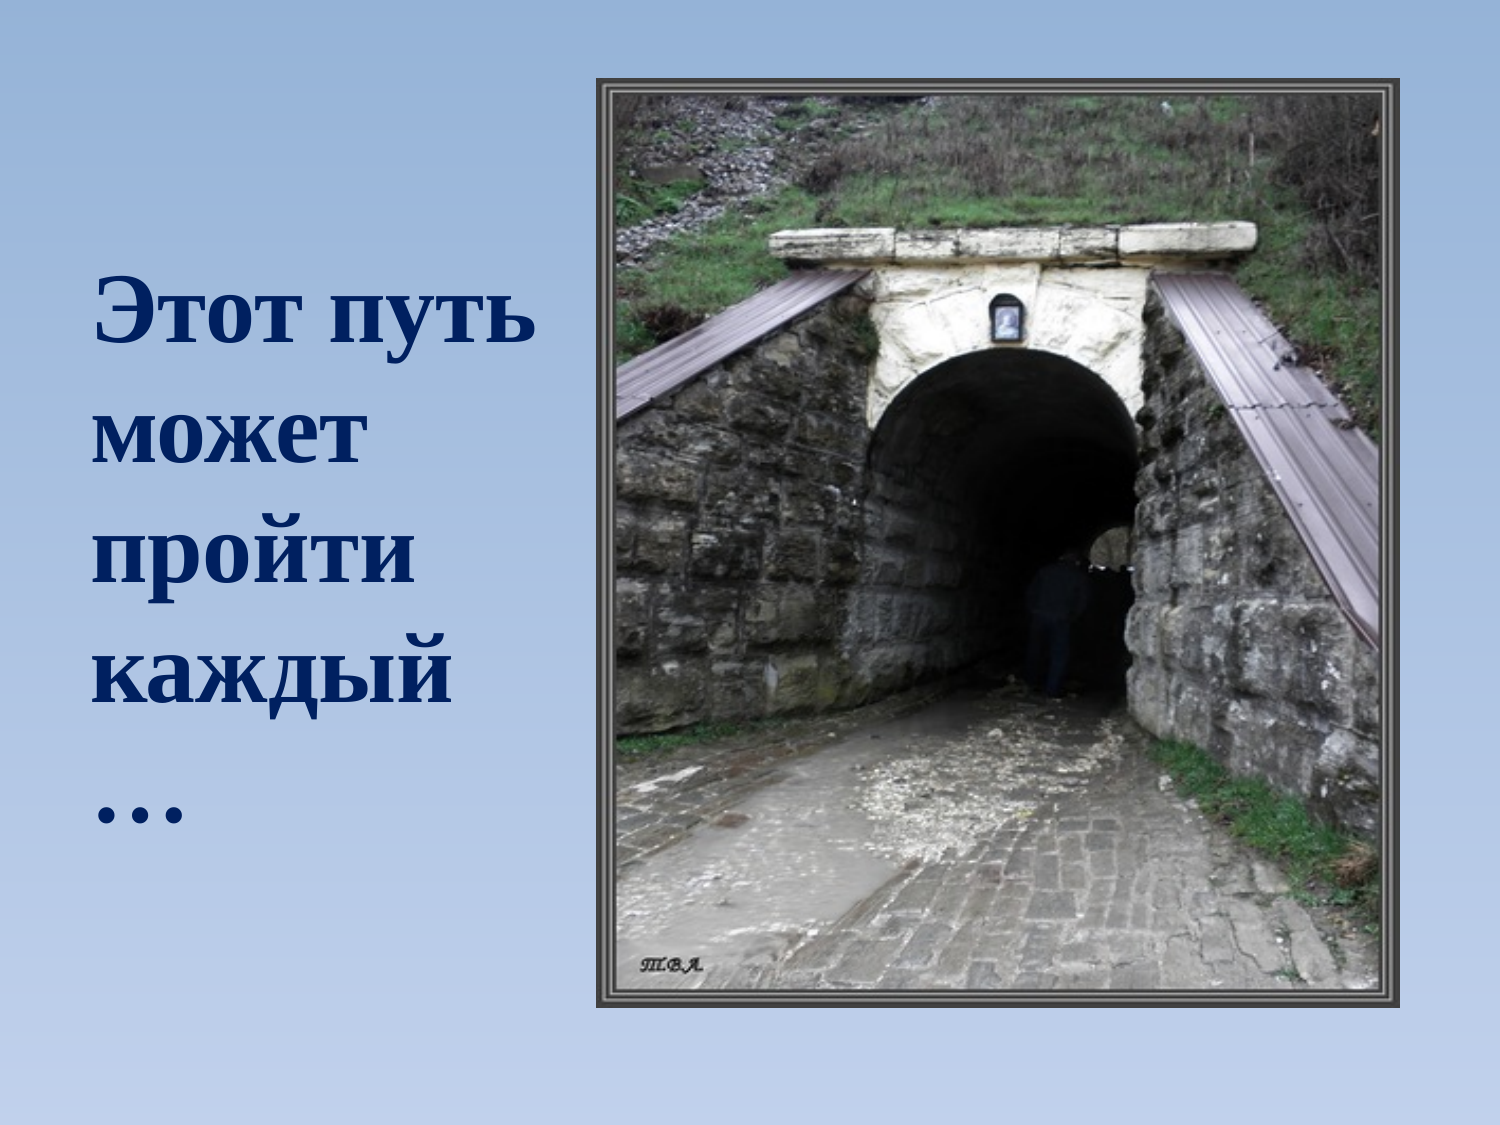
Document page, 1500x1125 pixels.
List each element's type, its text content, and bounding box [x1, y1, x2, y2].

list Этот путь может пройти каждый… [75, 235, 569, 1005]
picture [596, 77, 1400, 1008]
